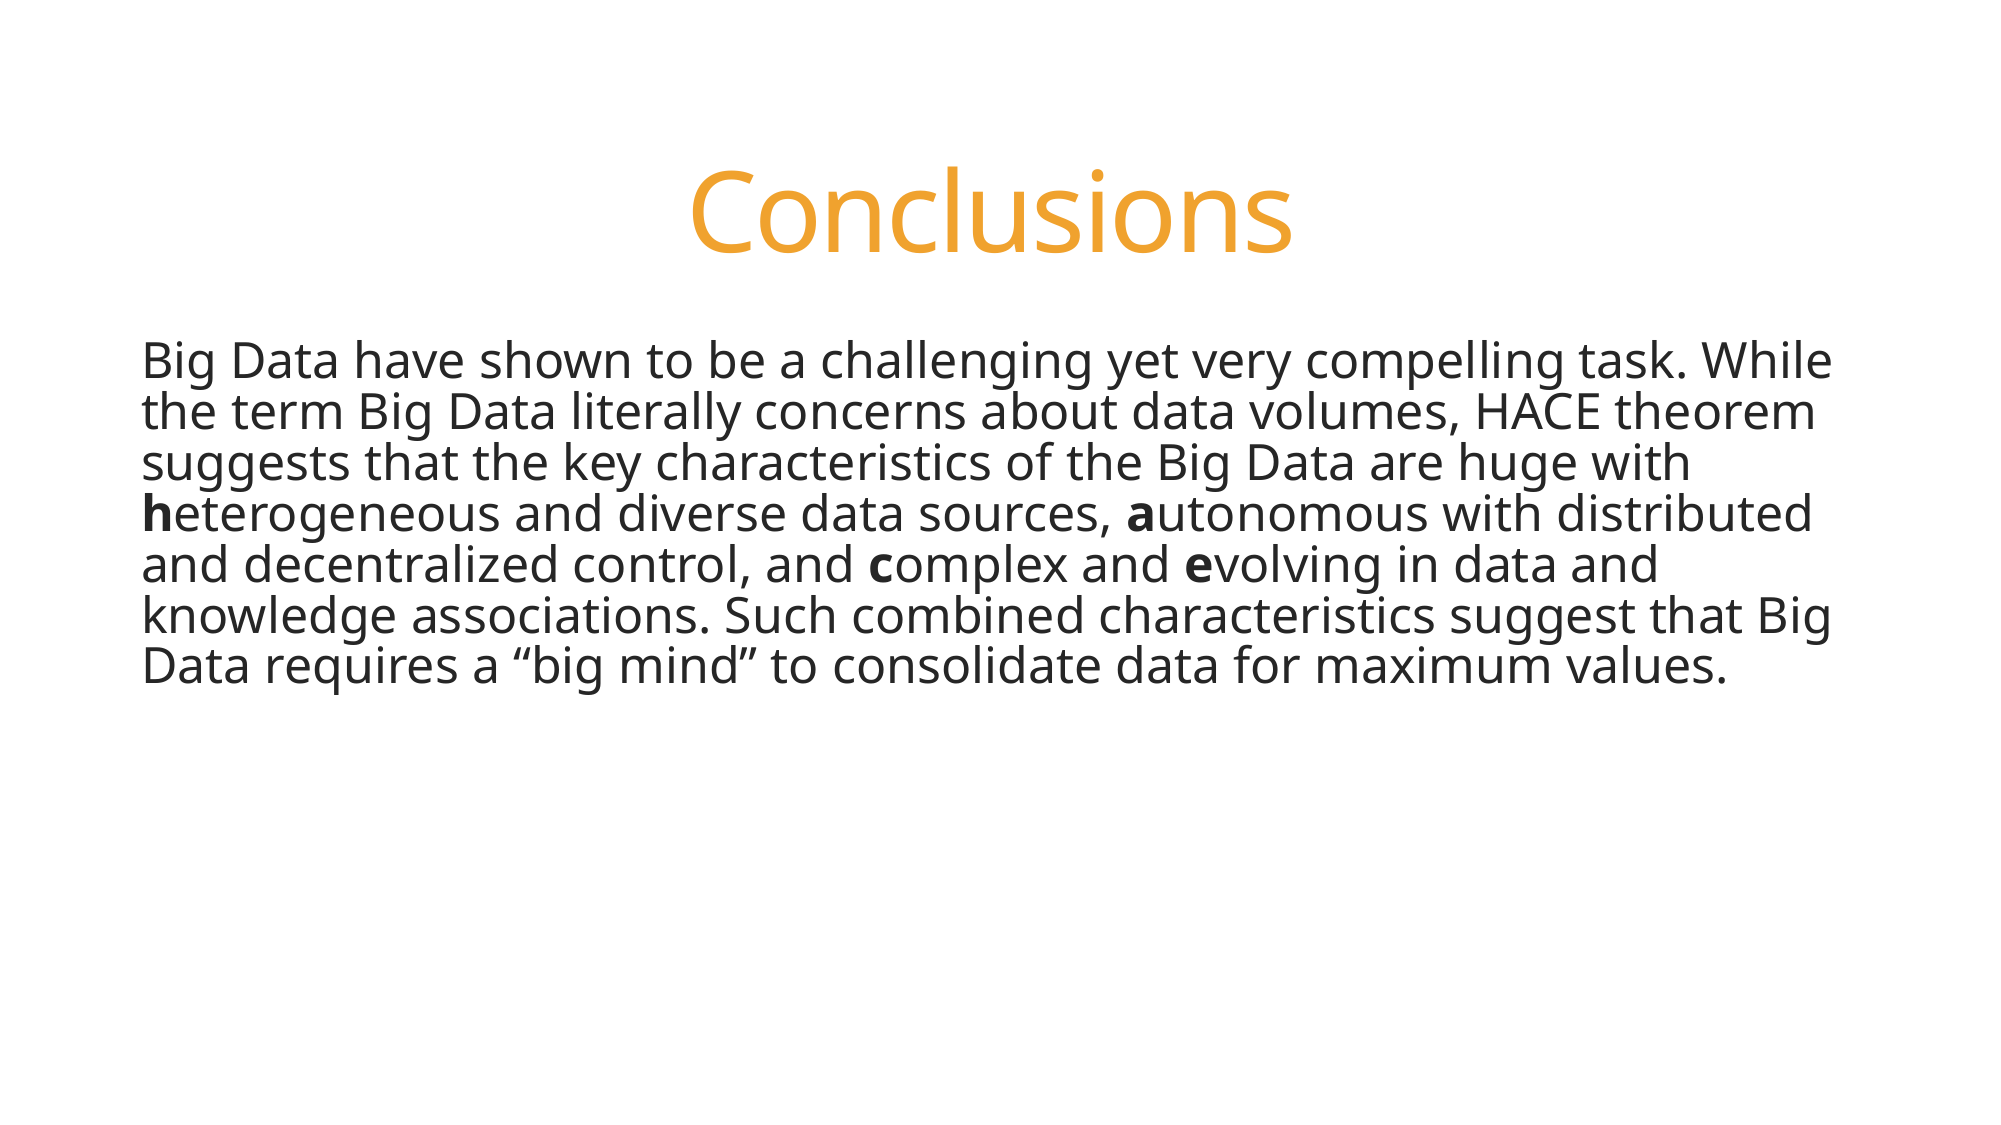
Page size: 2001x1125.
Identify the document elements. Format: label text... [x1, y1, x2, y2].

title Conclusions [107, 81, 1875, 354]
list Big Data have shown to be a challenging yet very compelling task. While the term Big Data literally concerns about data volumes, HACE theorem suggests that the key characteristics of the Big Data are huge with heterogeneous and diverse data sources, autonomous with distributed and decentralized control, and complex and evolving in data and knowledge associations. Such combined characteristics suggest that Big Data requires a “big mind” to consolidate data for maximum values. [111, 329, 1876, 948]
